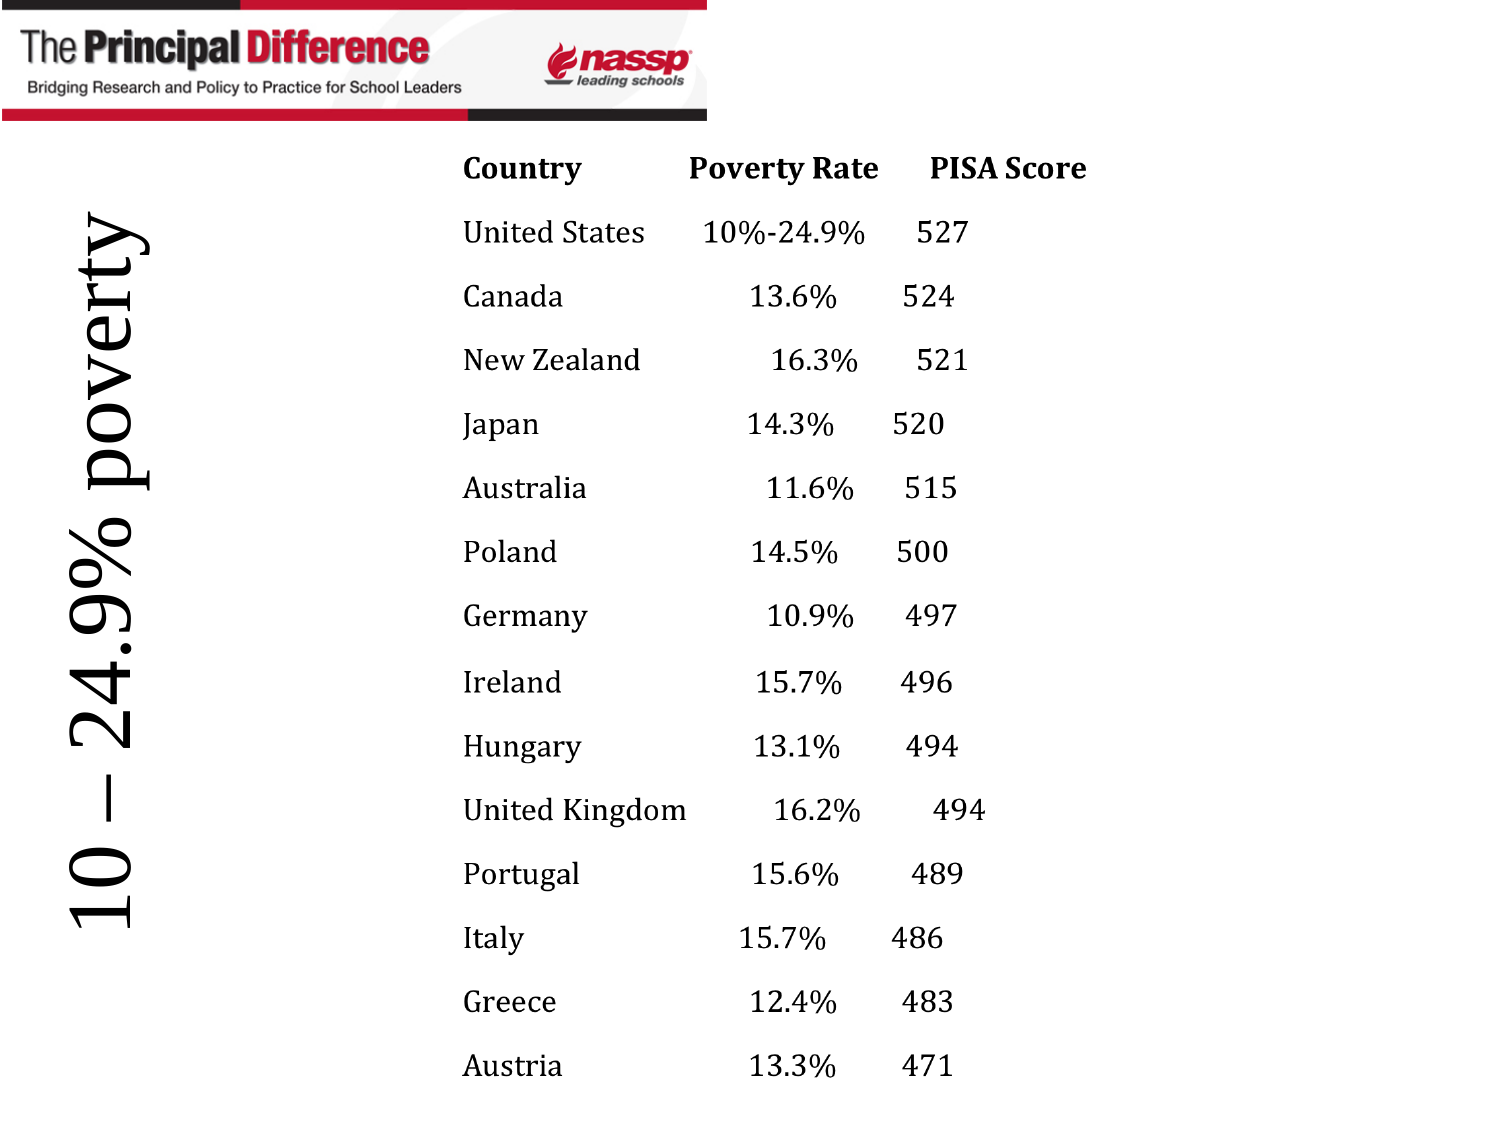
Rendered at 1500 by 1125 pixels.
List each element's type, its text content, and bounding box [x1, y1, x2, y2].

title 10 – 24.9% poverty [0, 129, 188, 1125]
picture [1, 0, 707, 121]
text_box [462, 149, 1500, 1125]
